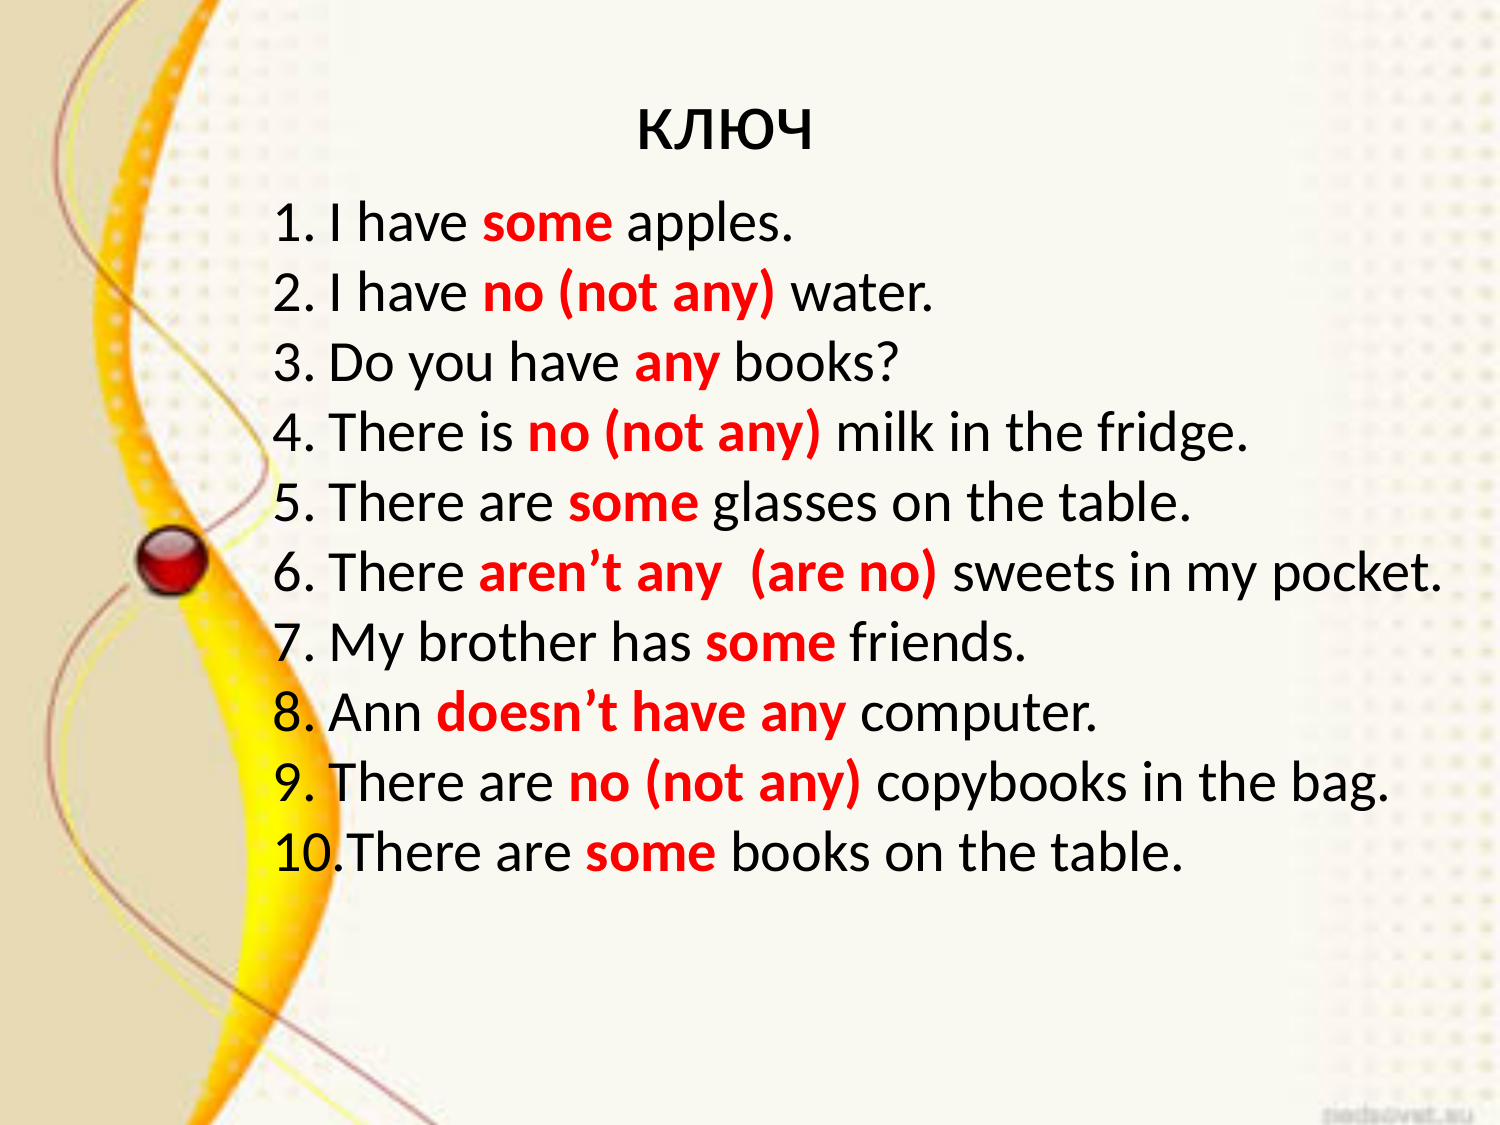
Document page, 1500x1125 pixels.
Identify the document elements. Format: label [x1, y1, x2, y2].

list [0, 0, 1500, 1125]
